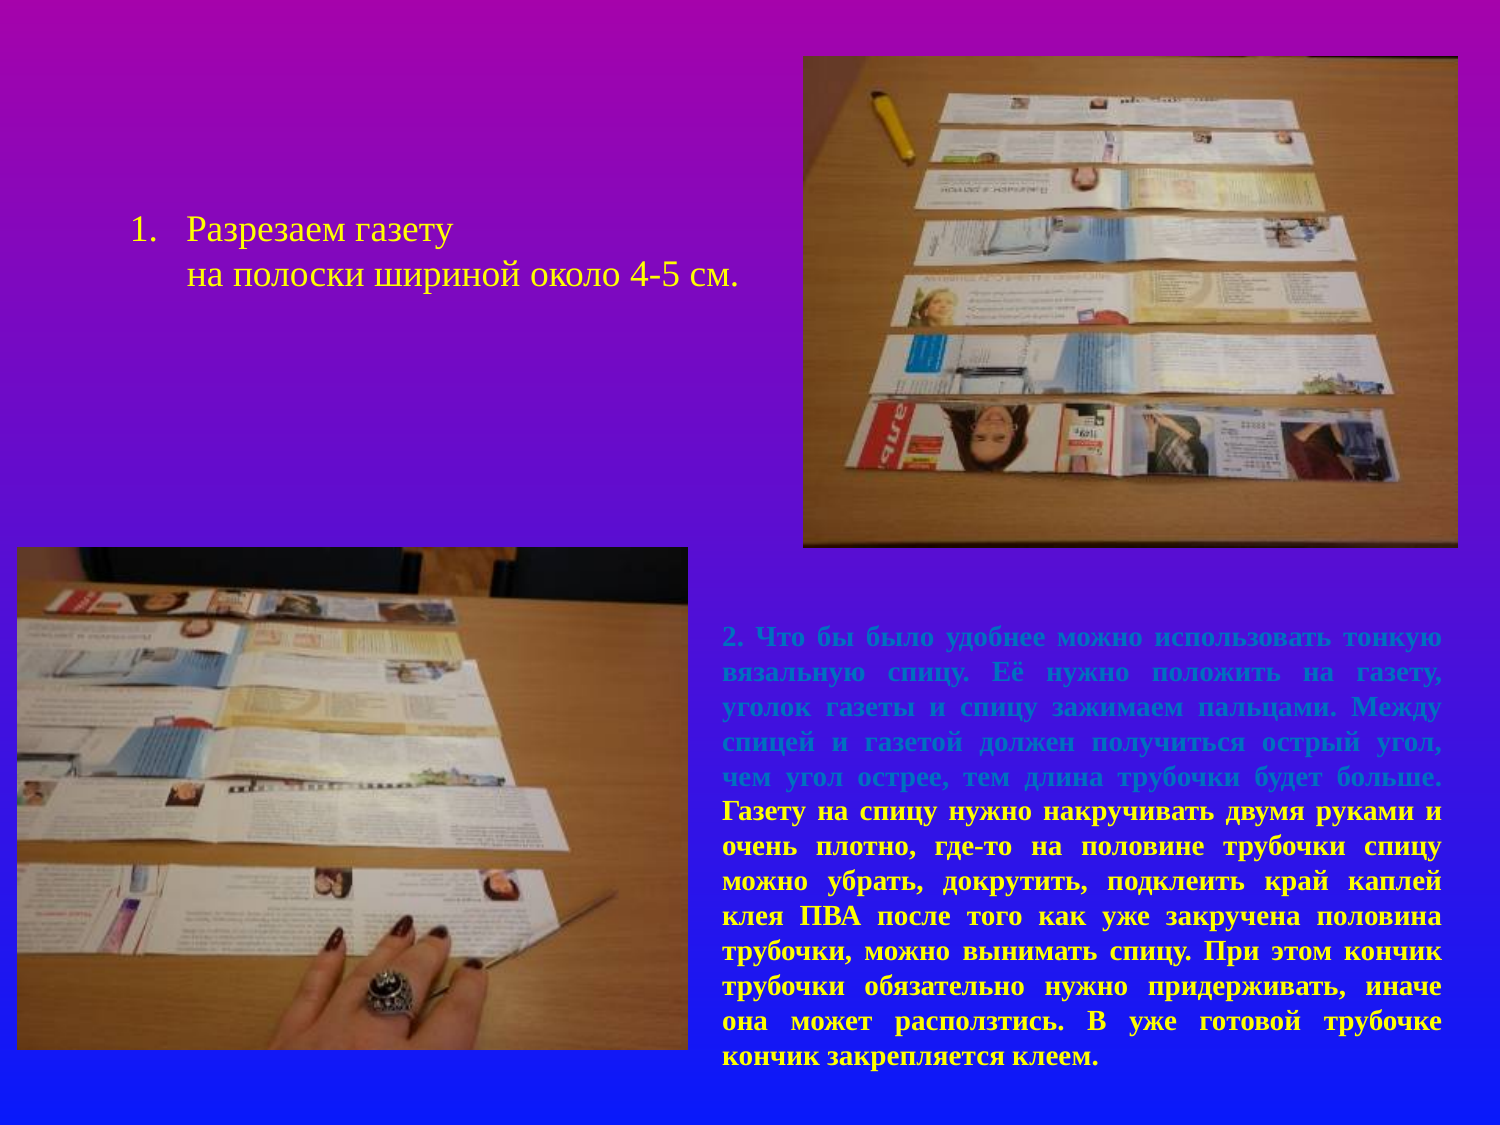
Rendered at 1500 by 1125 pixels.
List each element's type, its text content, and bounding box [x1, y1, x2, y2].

text_box 2. Что бы было удобнее можно использовать тонкую вязальную спицу. Её нужно положить на газету, уголок газеты и спицу зажимаем пальцами. Между спицей и газетой должен получиться острый угол, чем угол острее, тем длина трубочки будет больше. Газету на спицу нужно накручивать двумя руками и очень плотно, где-то на половине трубочки спицу можно убрать, докрутить, подклеить край каплей клея ПВА после того как уже закручена половина трубочки, можно вынимать спицу. При этом кончик трубочки обязательно нужно придерживать, иначе она может расползтись. В уже готовой трубочке кончик закрепляется клеем. [707, 609, 1458, 1079]
picture [803, 56, 1458, 548]
text_box Разрезаем газету на полоски шириной около 4-5 см. [115, 196, 798, 302]
picture [17, 547, 688, 1050]
